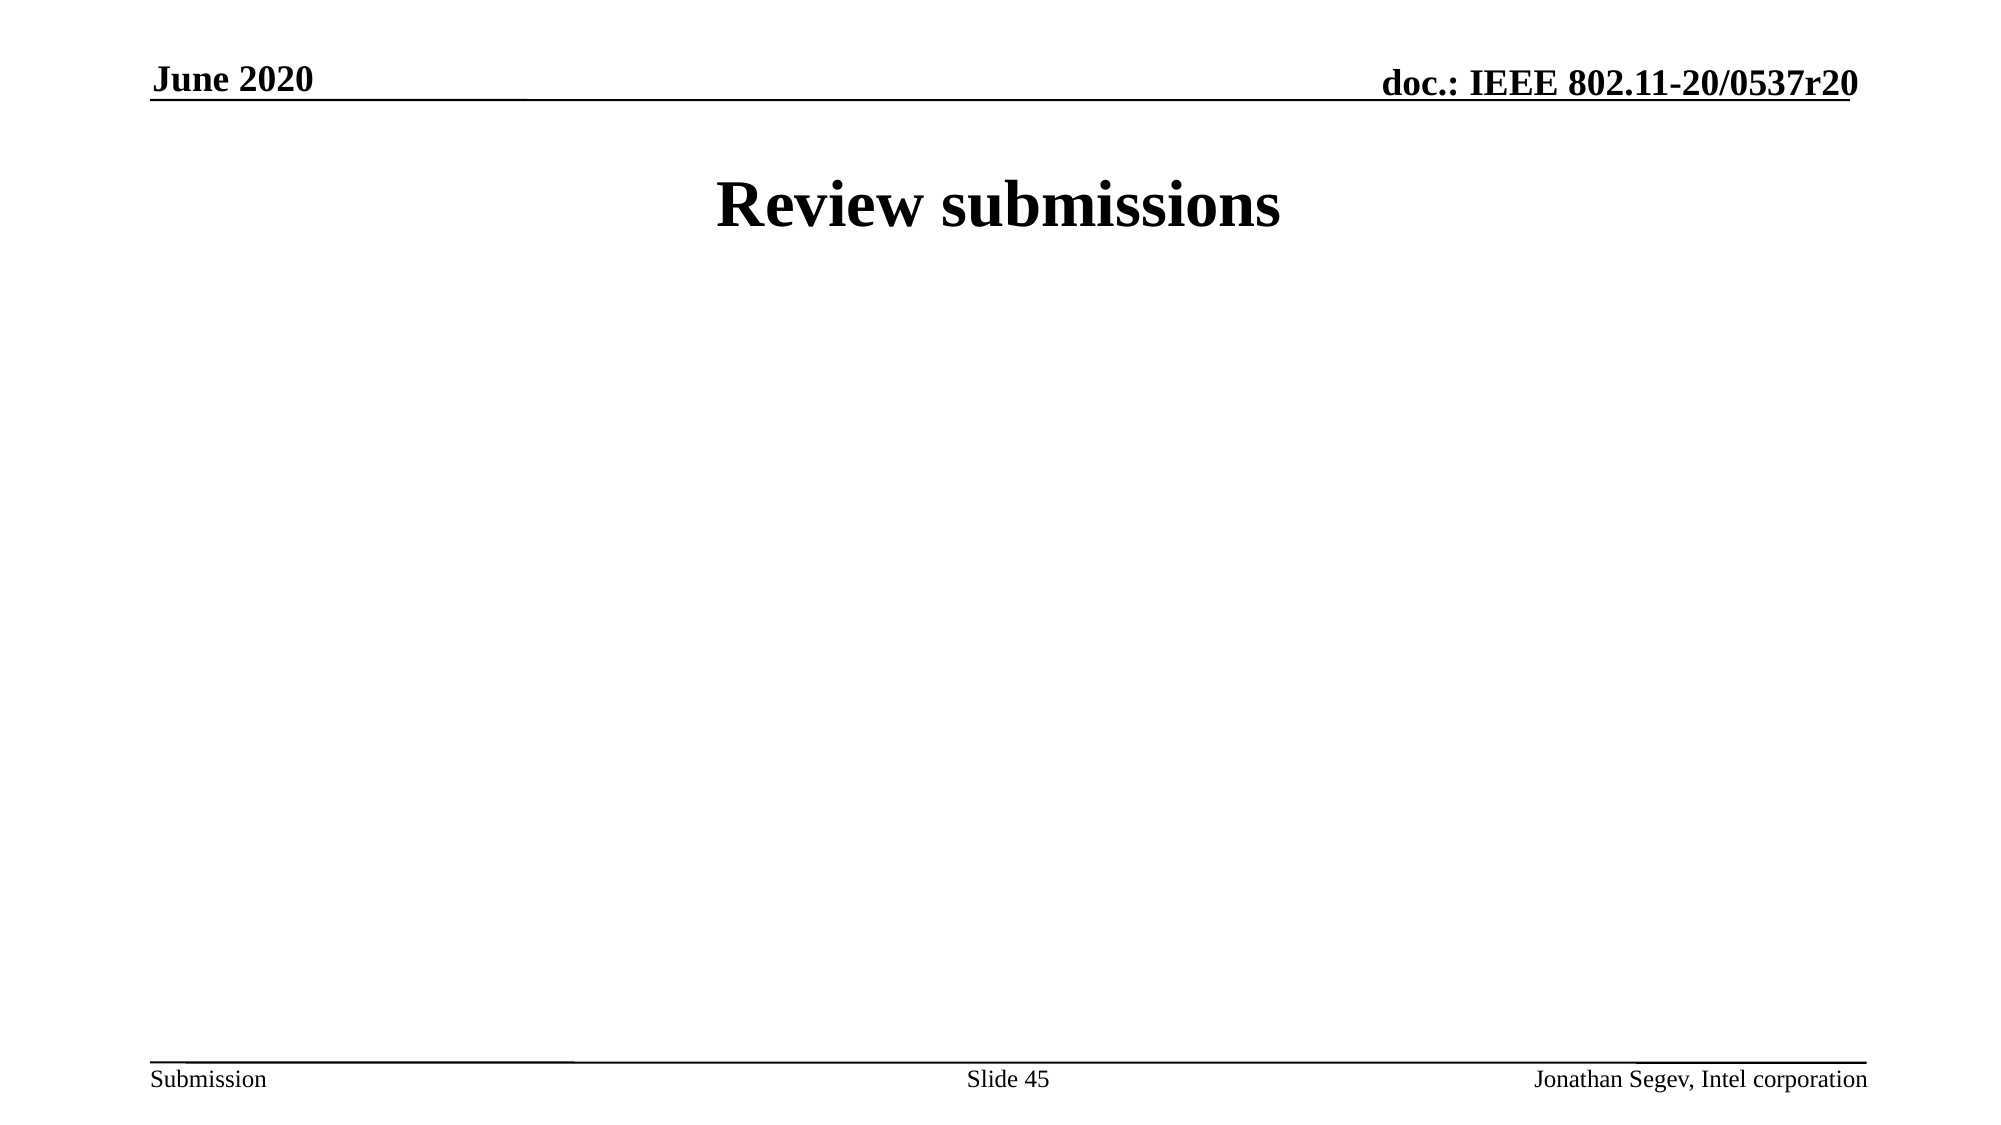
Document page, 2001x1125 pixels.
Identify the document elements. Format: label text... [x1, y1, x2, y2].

slide_number Slide 45 [950, 1061, 1067, 1123]
footer Jonathan Segev, Intel corporation [1171, 1061, 1869, 1093]
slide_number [152, 54, 563, 100]
title Review submissions [149, 112, 1850, 288]
